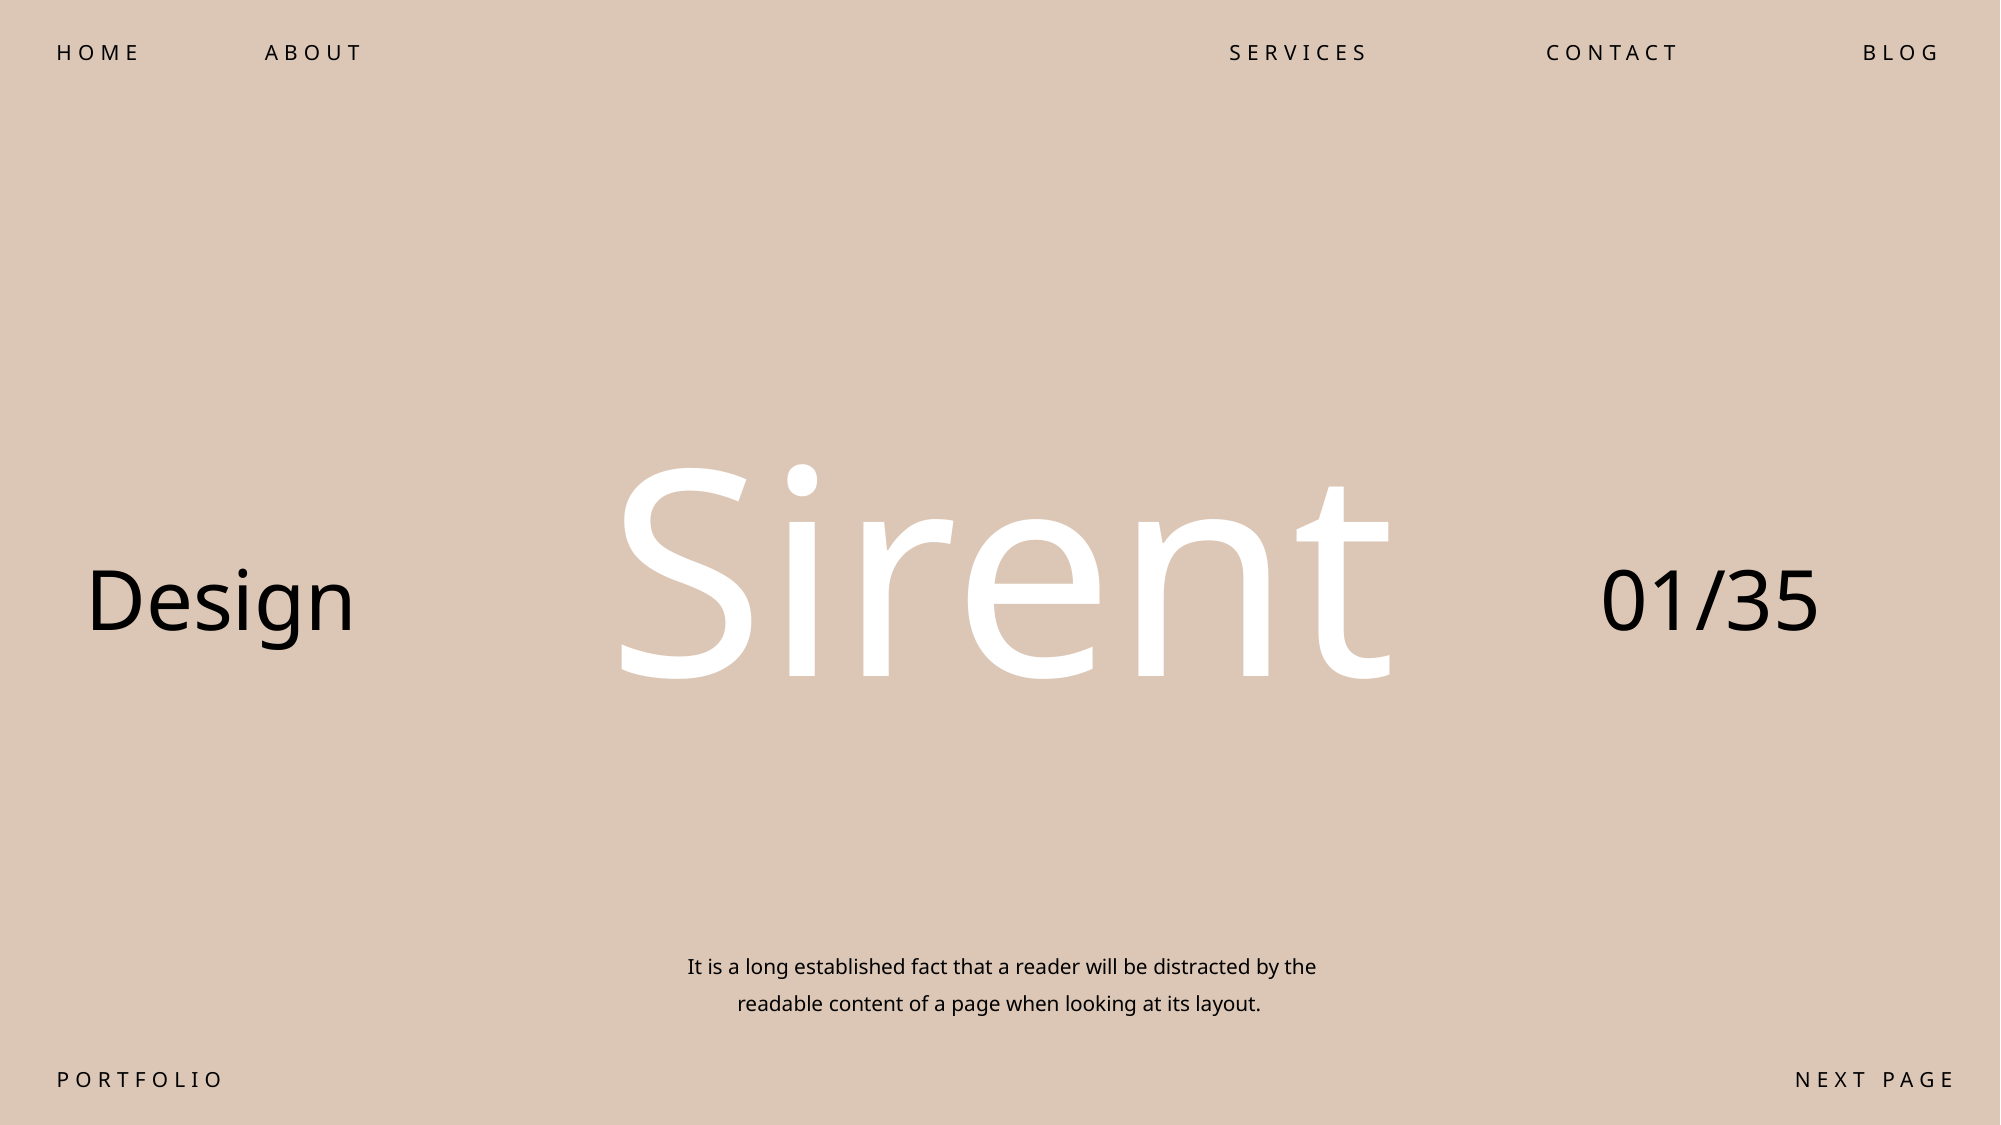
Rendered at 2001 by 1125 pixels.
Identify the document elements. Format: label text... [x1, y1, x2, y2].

text_box Sirent [1215, 381, 1465, 741]
text_box CONTACT [1531, 32, 1744, 75]
text_box Sirent [539, 381, 785, 741]
picture [785, 265, 1215, 860]
text_box ABOUT [250, 32, 411, 75]
text_box 01/35 [1531, 539, 1891, 655]
text_box Design [41, 539, 401, 655]
text_box It is a long established fact that a reader will be distracted by the readable content of a page when looking at its layout. [629, 933, 1375, 1024]
text_box BLOG [1847, 32, 2000, 75]
text_box SERVICES [1214, 32, 1427, 75]
text_box HOME [41, 32, 202, 75]
text_box PORTFOLIO [41, 1059, 266, 1102]
text_box NEXT PAGE [1743, 1059, 1967, 1102]
